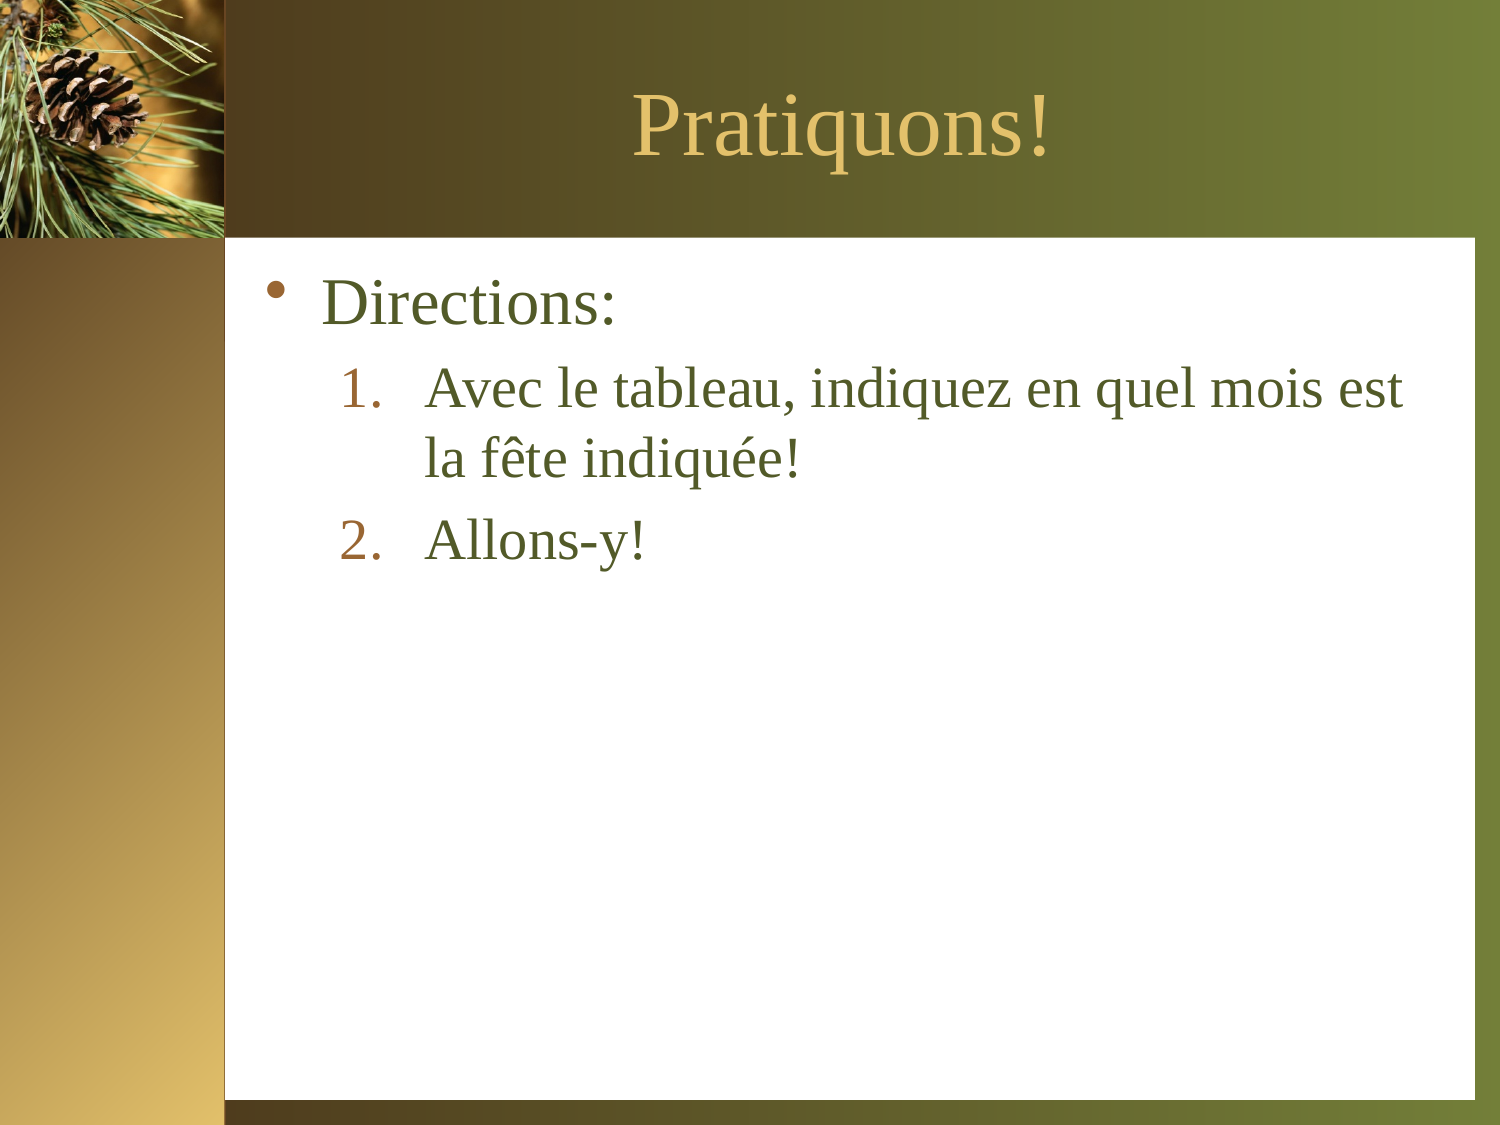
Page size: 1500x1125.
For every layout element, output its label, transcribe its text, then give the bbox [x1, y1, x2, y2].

picture [0, 0, 224, 238]
list Directions: Avec le tableau, indiquez en quel mois est la fête indiquée! Allons-y! [249, 249, 1438, 1088]
title Pratiquons! [249, 24, 1438, 213]
